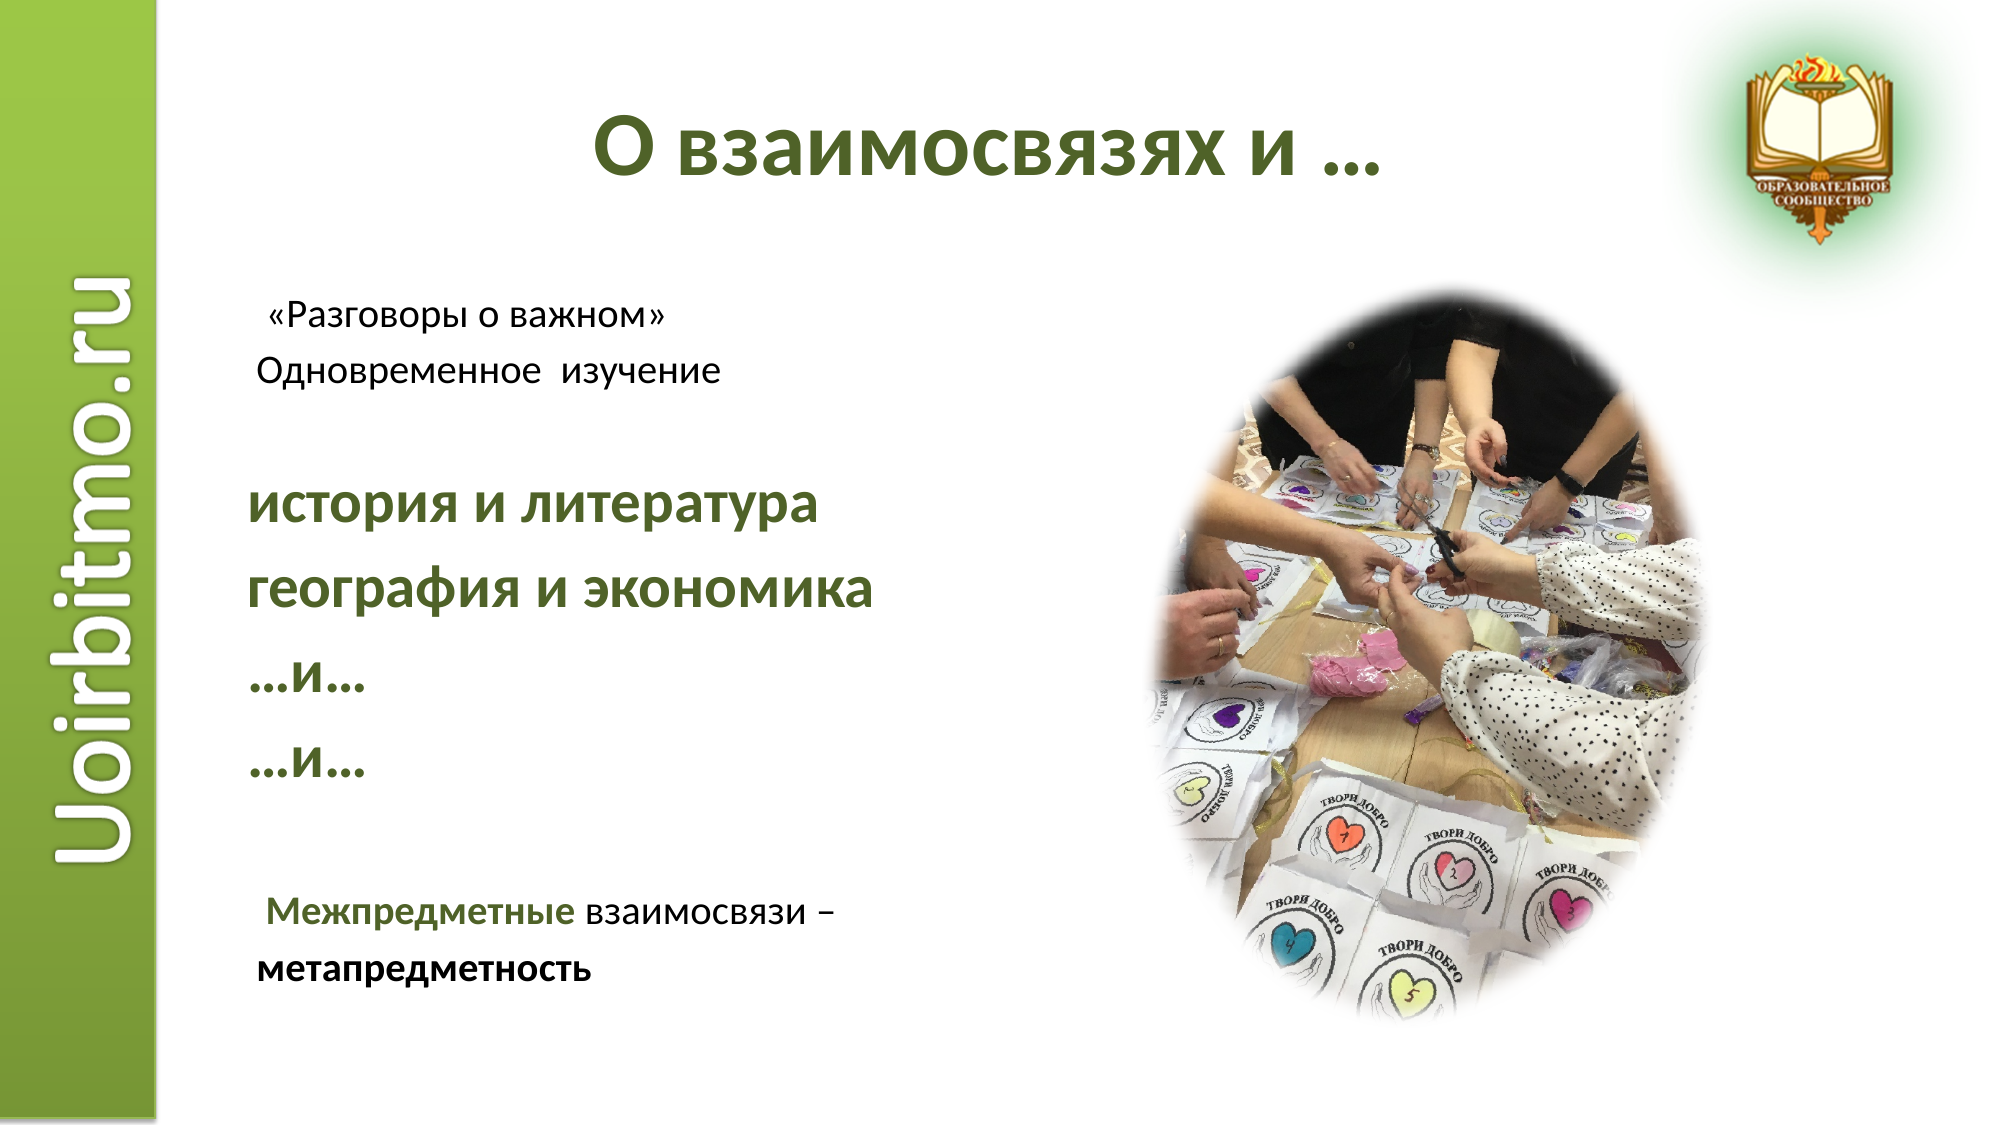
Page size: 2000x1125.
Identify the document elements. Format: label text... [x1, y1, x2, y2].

title О взаимосвязях и … [99, 45, 1900, 233]
picture [0, 0, 2000, 1125]
list «Разговоры о важном» Одновременное изучение история и литература география и экономика …и… …и… Межпредметные взаимосвязи – метапредметность [232, 278, 1900, 1005]
